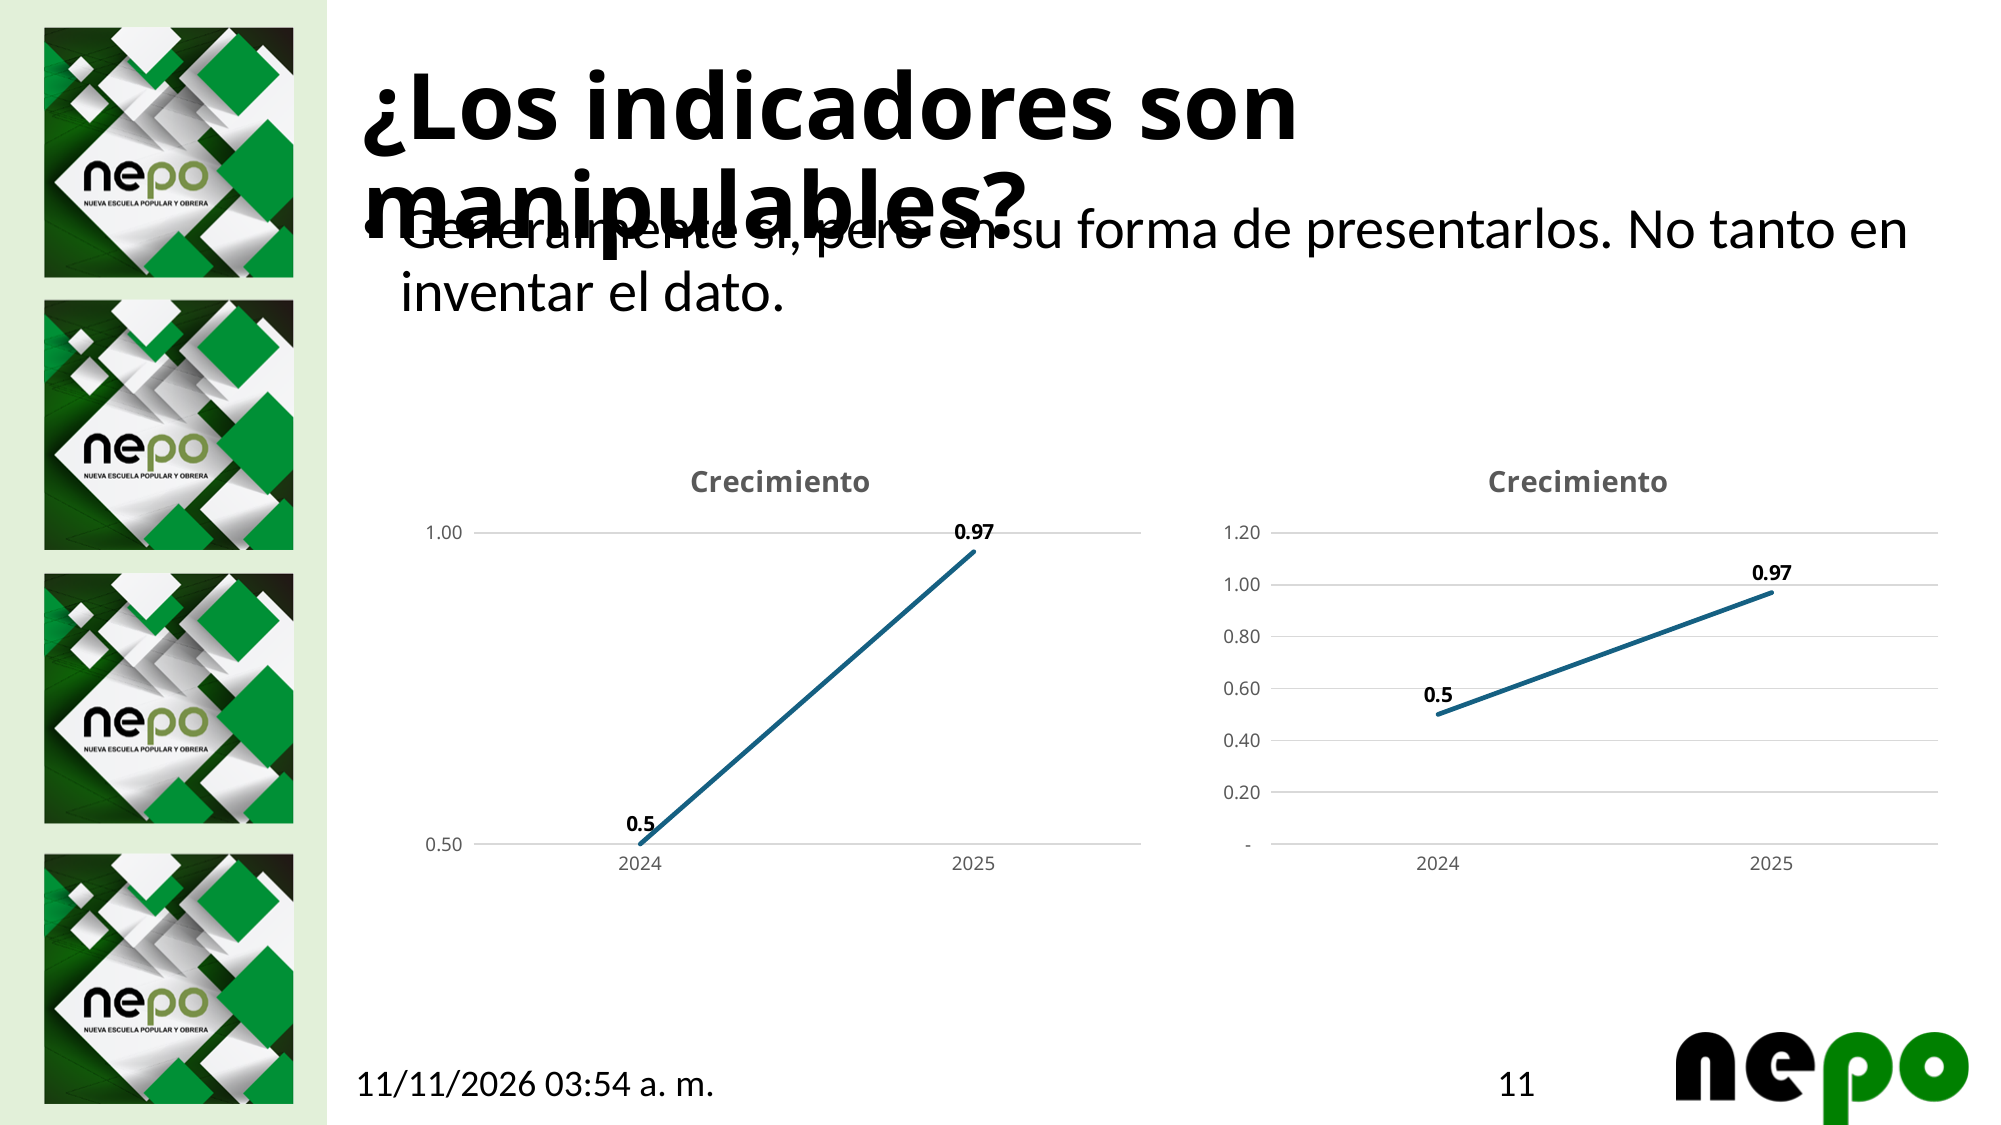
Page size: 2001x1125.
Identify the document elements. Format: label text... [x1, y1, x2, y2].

picture [1676, 1032, 1969, 1125]
slide_number 11 [1482, 1051, 1675, 1111]
chart [1203, 435, 1954, 886]
picture [0, 0, 327, 1125]
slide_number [340, 1051, 791, 1111]
list Generalmente si, pero en su forma de presentarlos. No tanto en inventar el dato. [347, 191, 1964, 340]
chart [405, 435, 1156, 886]
title ¿Los indicadores son manipulables? [347, 52, 1964, 191]
